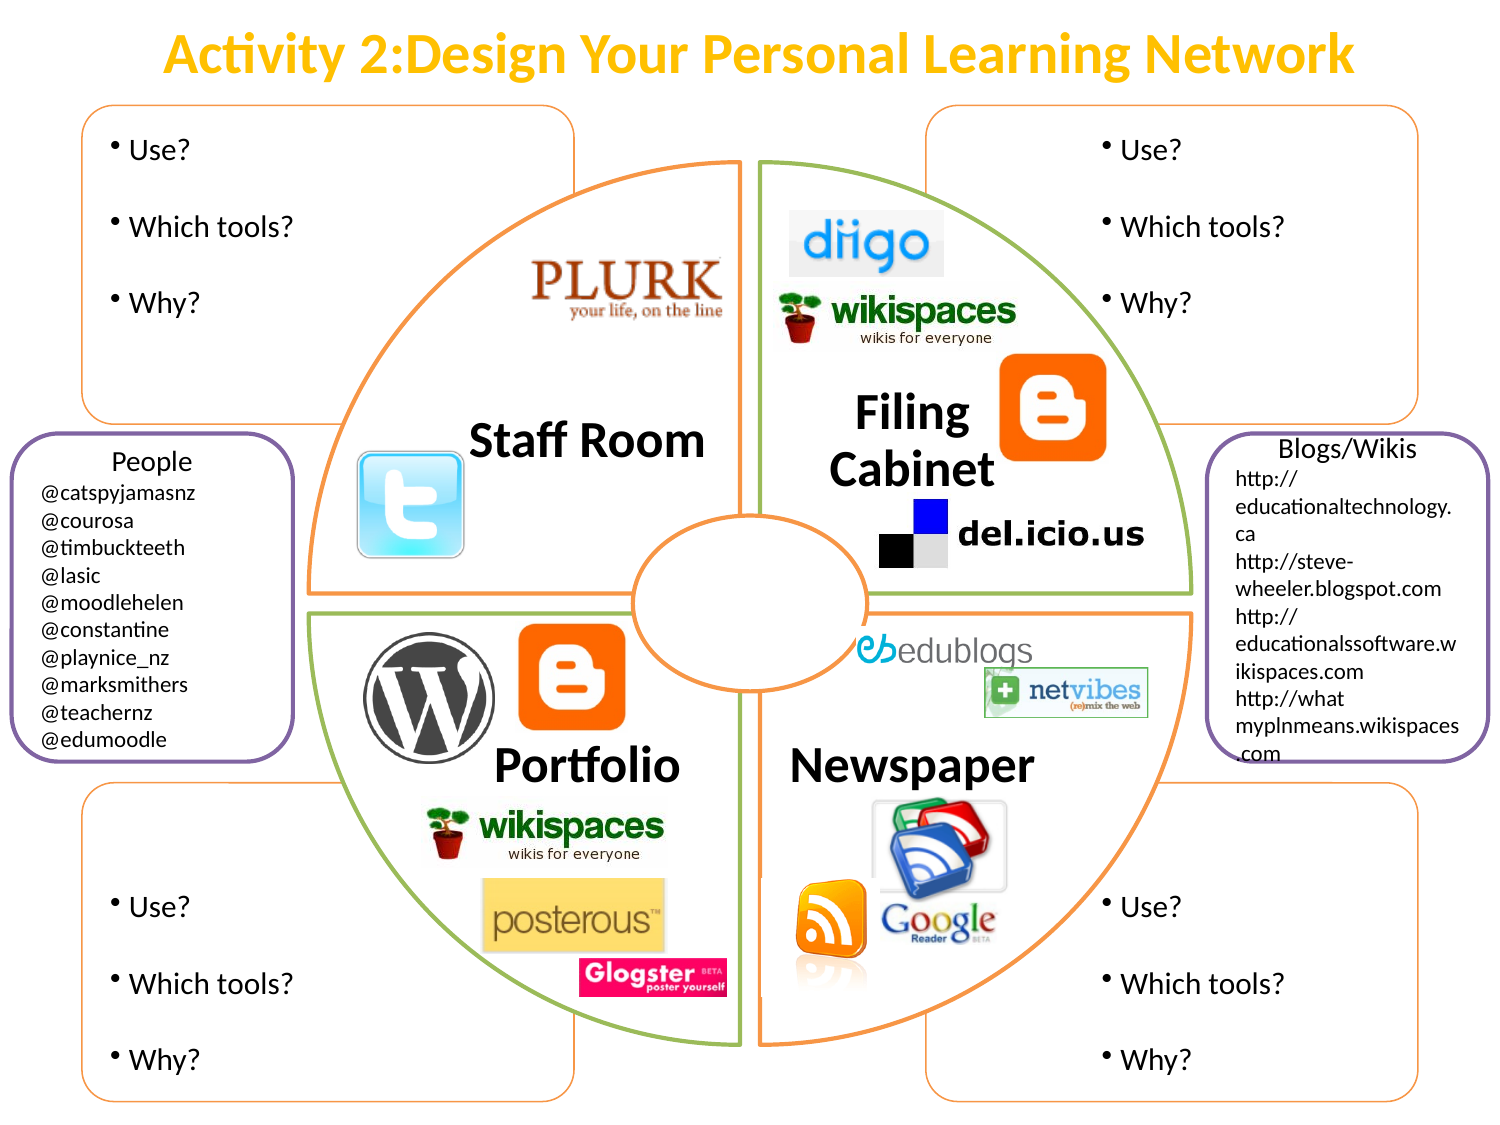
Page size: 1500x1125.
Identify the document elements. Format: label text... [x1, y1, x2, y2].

picture [351, 445, 470, 564]
text_box People @catspyjamasnz @courosa @timbuckteeth @lasic @moodlehelen @constantine @playnice_nz @marksmithers @teachernz @edumoodle [9, 431, 53, 764]
picture [874, 491, 1149, 574]
picture [788, 210, 944, 277]
text_box Blogs/Wikis http://educationaltechnology.ca http://steve-wheeler.blogspot.com http://educationalssoftware.wikispaces.com http://what myplnmeans.wikispaces.com [1446, 431, 1491, 764]
picture [421, 796, 669, 868]
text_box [58, 105, 1442, 1102]
picture [515, 620, 629, 733]
picture [363, 632, 495, 765]
picture [773, 280, 1109, 464]
picture [578, 958, 727, 997]
picture [761, 796, 1015, 998]
picture [856, 626, 1151, 718]
picture [515, 234, 726, 329]
text_box Activity 2:Design Your Personal Learning Network [148, 7, 1371, 93]
picture [480, 878, 669, 955]
